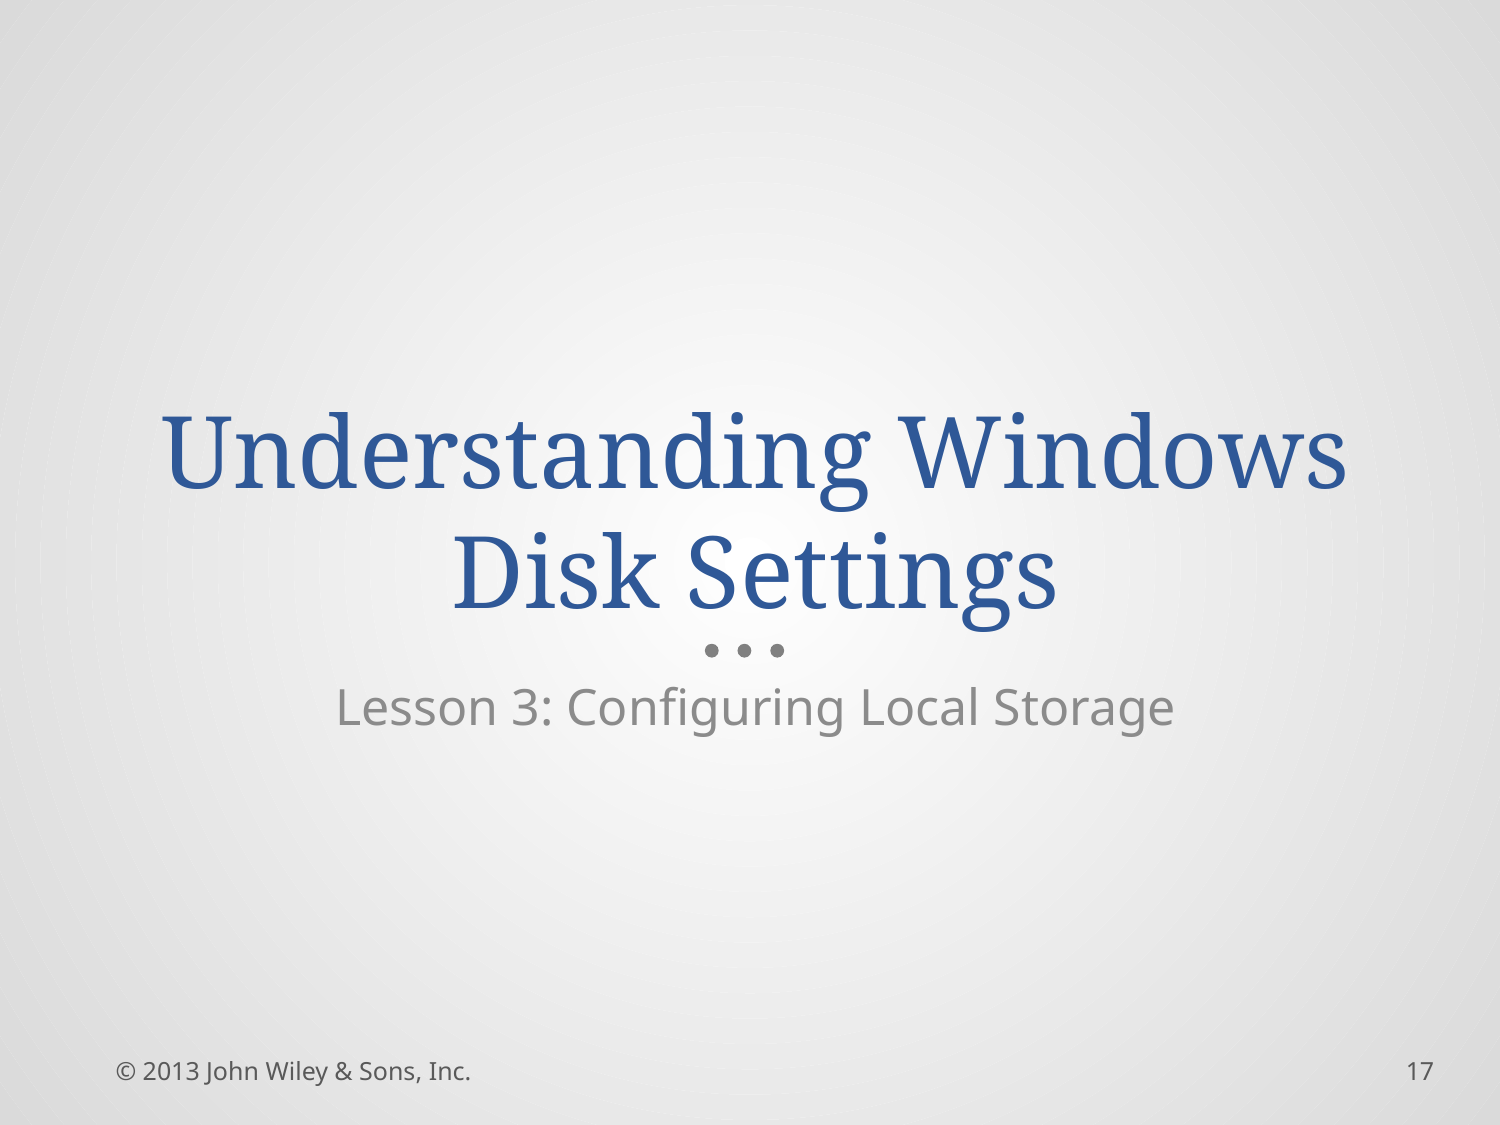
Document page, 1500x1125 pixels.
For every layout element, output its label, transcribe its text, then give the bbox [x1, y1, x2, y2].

list Lesson 3: Configuring Local Storage [118, 667, 1394, 854]
slide_number 17 [1401, 1042, 1494, 1103]
footer © 2013 John Wiley & Sons, Inc. [108, 1042, 576, 1103]
title Understanding Windows Disk Settings [118, 224, 1394, 636]
